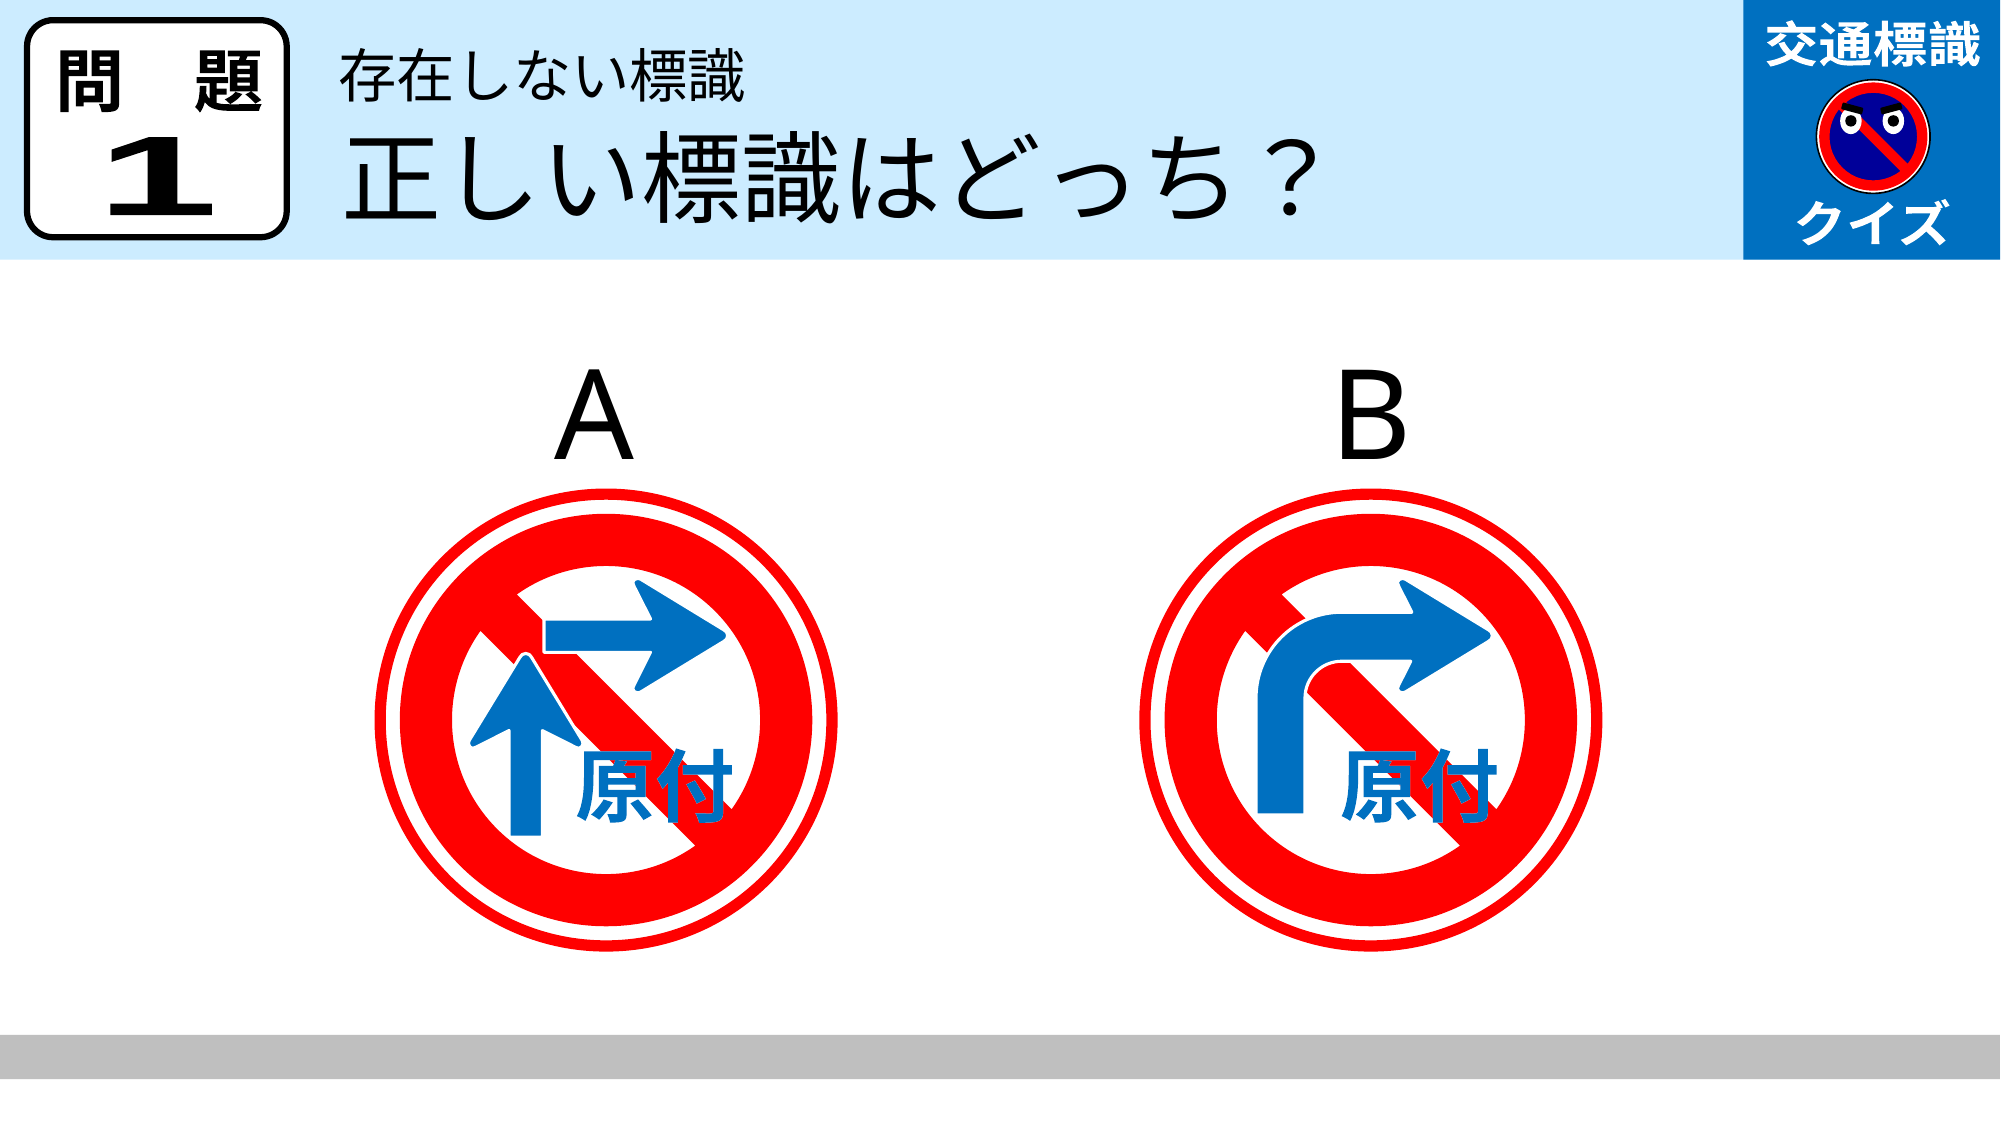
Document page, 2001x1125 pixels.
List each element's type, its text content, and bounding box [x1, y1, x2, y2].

text_box [0, 1034, 2000, 1080]
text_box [374, 488, 838, 952]
text_box 存在しない標識 [323, 32, 762, 117]
text_box A [539, 327, 650, 486]
text_box B [1315, 327, 1427, 486]
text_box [1139, 488, 1603, 952]
text_box 正しい標識はどっち？ [326, 107, 1357, 243]
